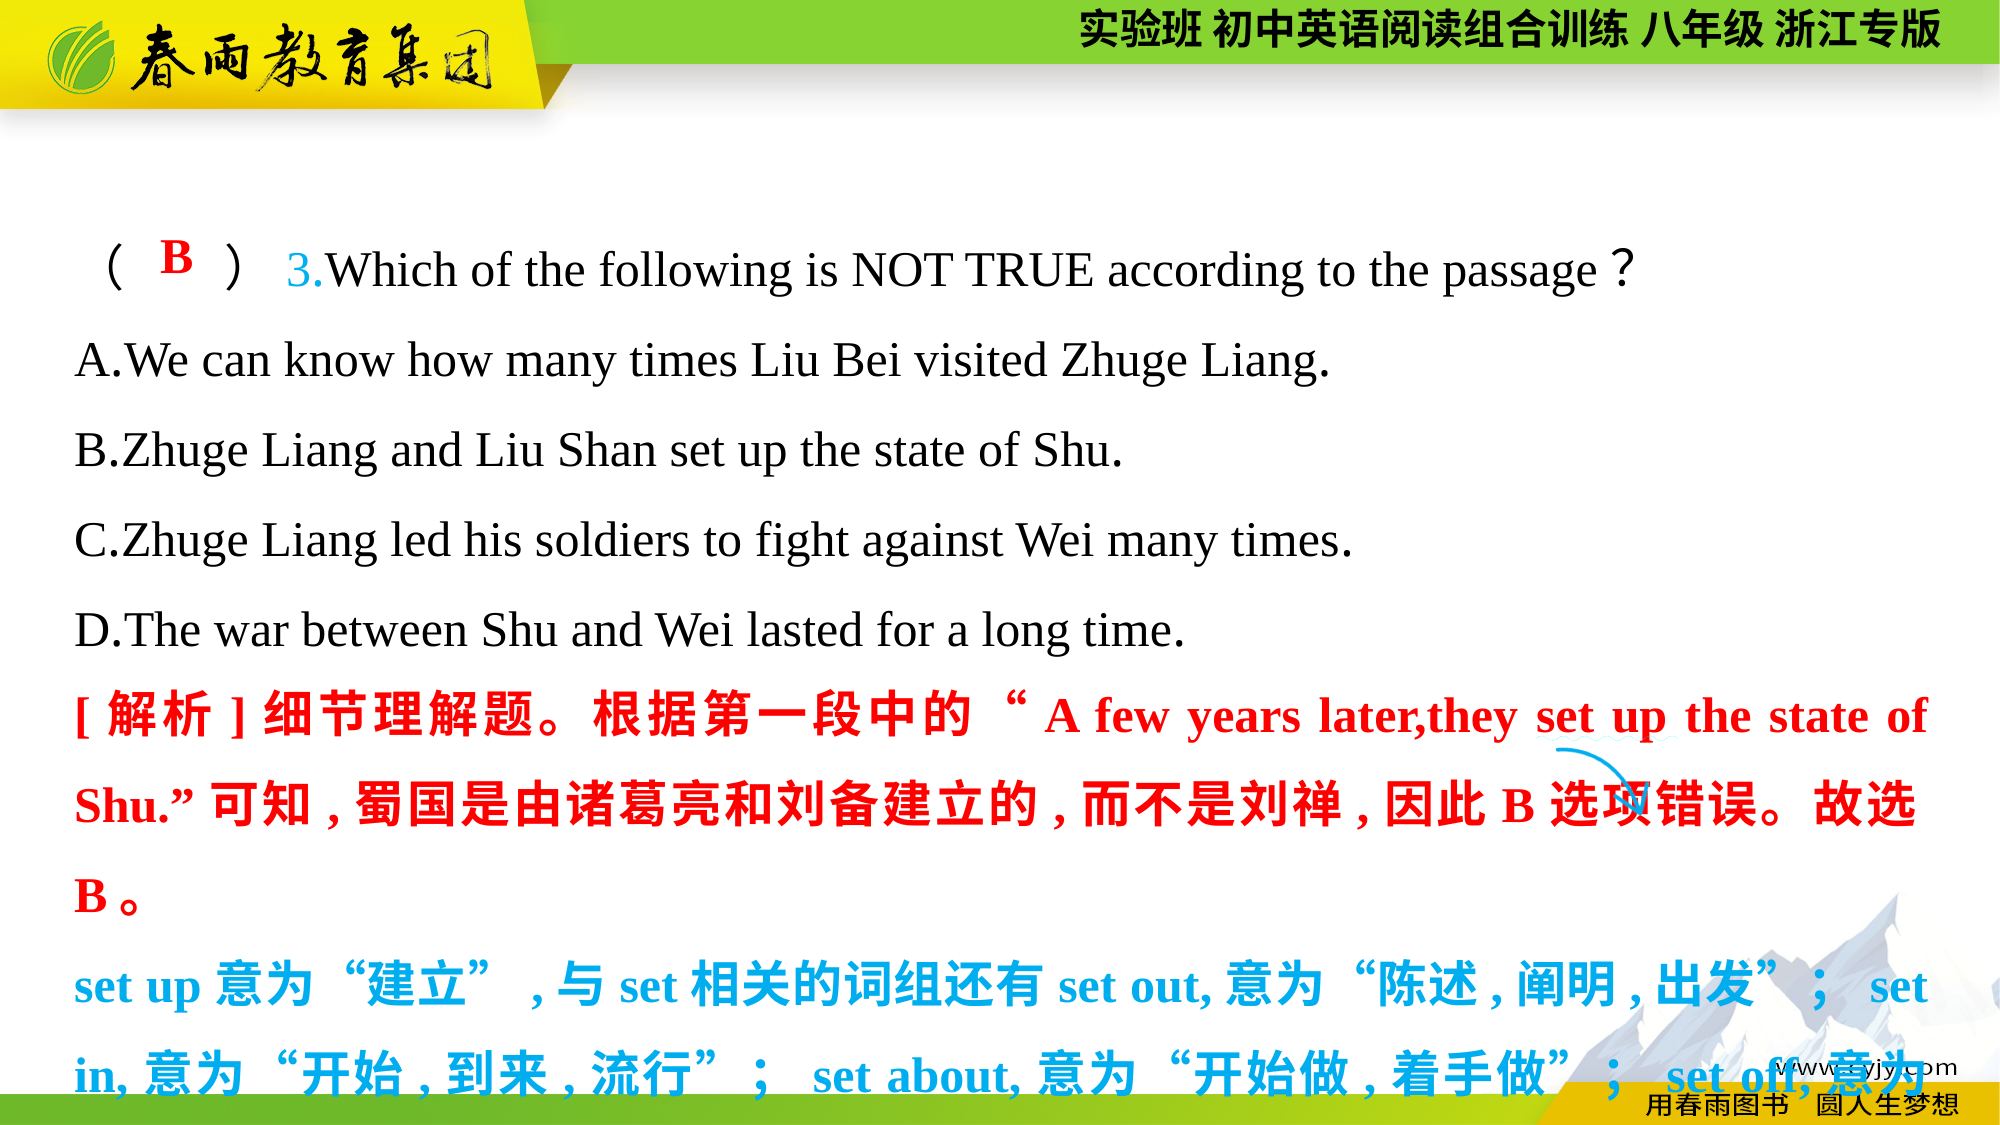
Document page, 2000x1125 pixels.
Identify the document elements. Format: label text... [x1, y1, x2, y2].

text_box B [145, 215, 209, 291]
text_box [解析]细节理解题。根据第一段中的“A few years later,they set up the state of Shu.”可知,蜀国是由诸葛亮和刘备建立的,而不是刘禅,因此B选项错误。故选B。 set up意为“建立”,与set相关的词组还有set out,意为“陈述,阐明,出发”；set in,意为“开始,到来,流行”；set about,意为“开始做,着手做”；set off,意为“出发,启程”。 [59, 645, 1944, 1125]
picture [1557, 723, 1657, 834]
picture [0, 0, 2000, 1125]
list （ ）3.Which of the following is NOT TRUE according to the passage？ A.We can know how many times Liu Bei visited Zhuge Liang. B.Zhuge Liang and Liu Shan set up the state of Shu. C.Zhuge Liang led his soldiers to fight against Wei many times. D.The war between Shu and Wei lasted for a long time. [59, 198, 1944, 645]
